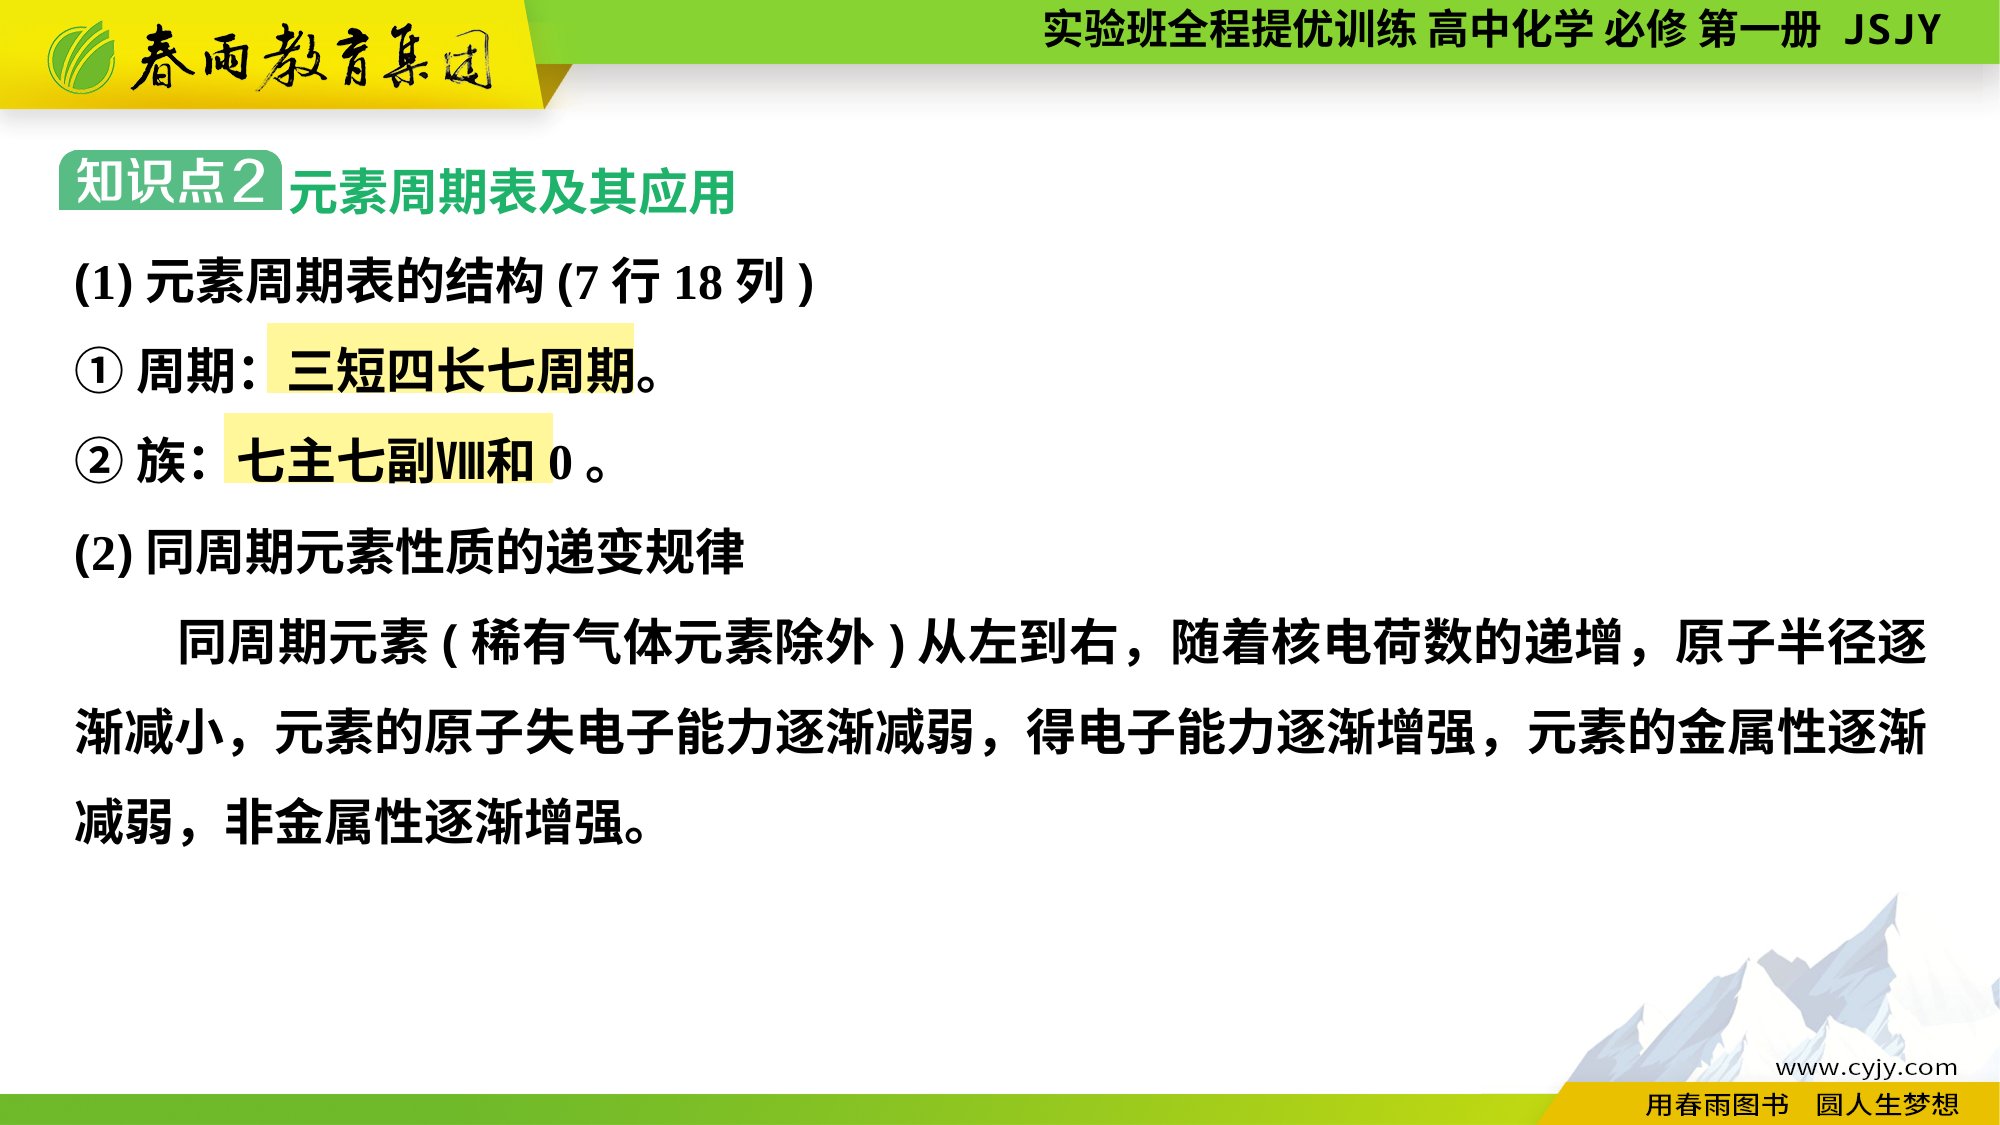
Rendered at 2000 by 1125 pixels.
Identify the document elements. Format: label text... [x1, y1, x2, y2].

picture [0, 0, 2000, 1125]
list 元素周期表及其应用 (1)元素周期表的结构(7行18列) ①周期：三短四长七周期。 ②族：七主七副Ⅷ和0。 (2)同周期元素性质的递变规律 同周期元素(稀有气体元素除外)从左到右，随着核电荷数的递增，原子半径逐渐减小，元素的原子失电子能力逐渐减弱，得电子能力逐渐增强，元素的金属性逐渐减弱，非金属性逐渐增强。 [59, 122, 1944, 865]
